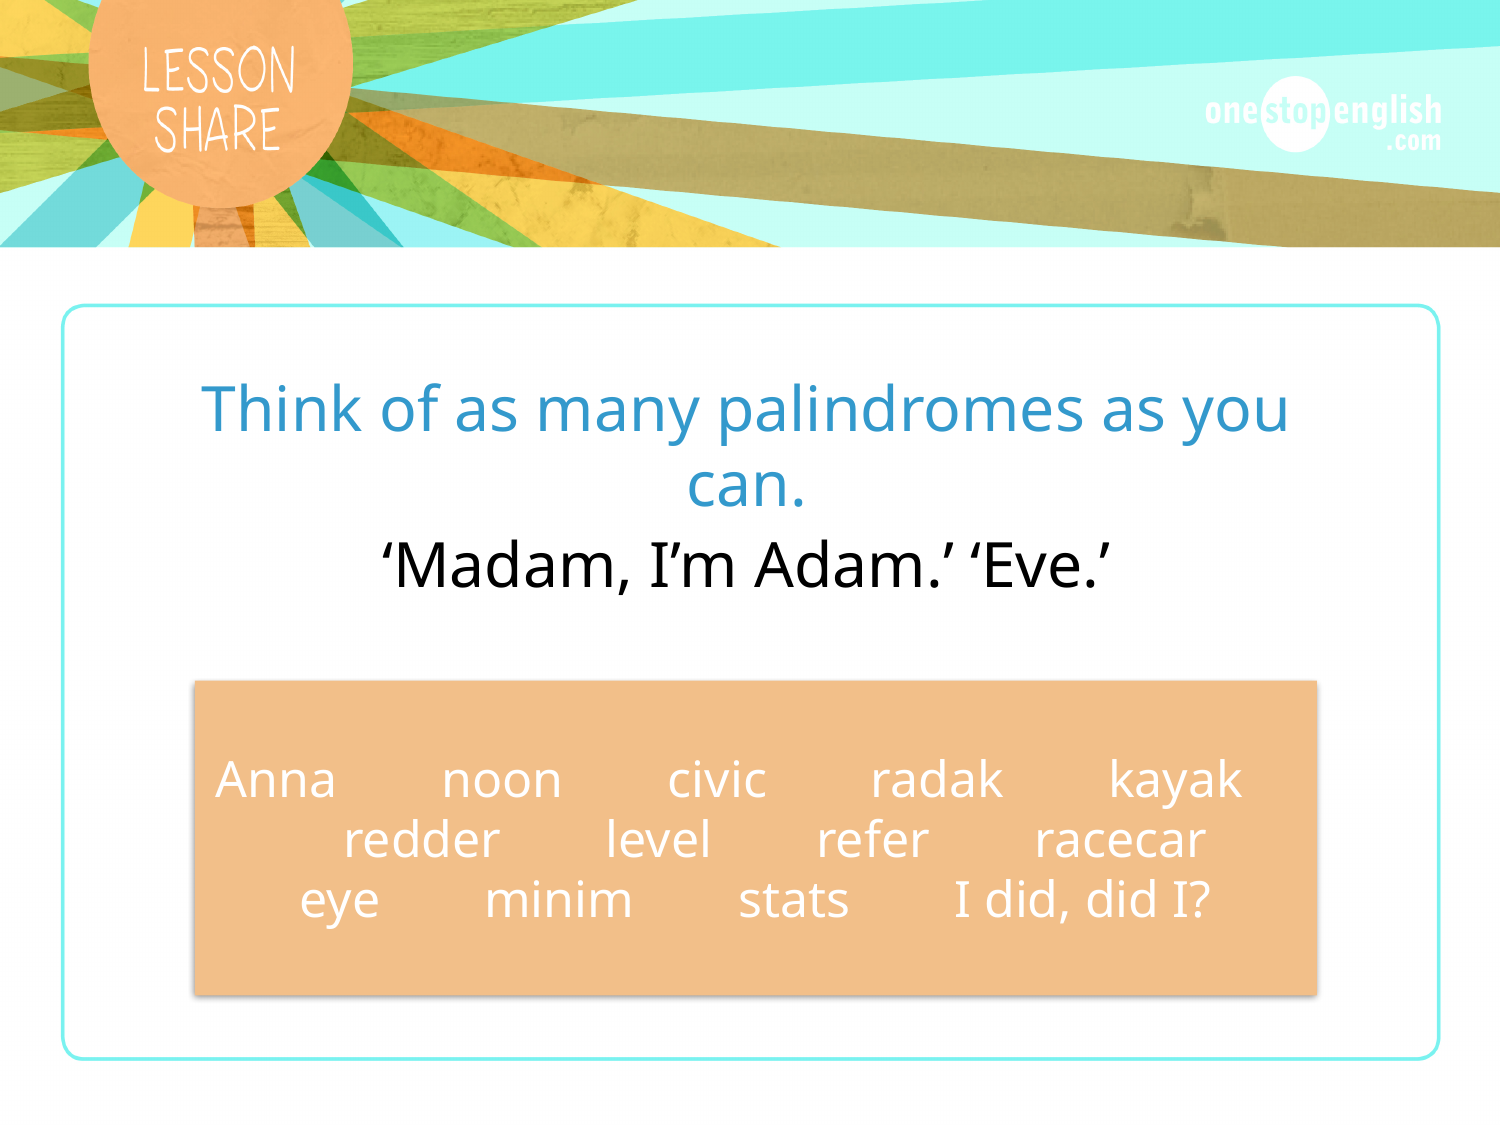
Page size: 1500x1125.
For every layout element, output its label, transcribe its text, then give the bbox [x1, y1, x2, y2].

picture [0, 0, 1500, 1125]
text_box ‘Madam, I’m Adam.’ ‘Eve.’ [135, 491, 1358, 634]
text_box Anna noon civic radak kayak redder level refer racecar eye minim stats I did, did I? [194, 680, 1318, 996]
title Think of as many palindromes as you can. [135, 373, 1358, 491]
